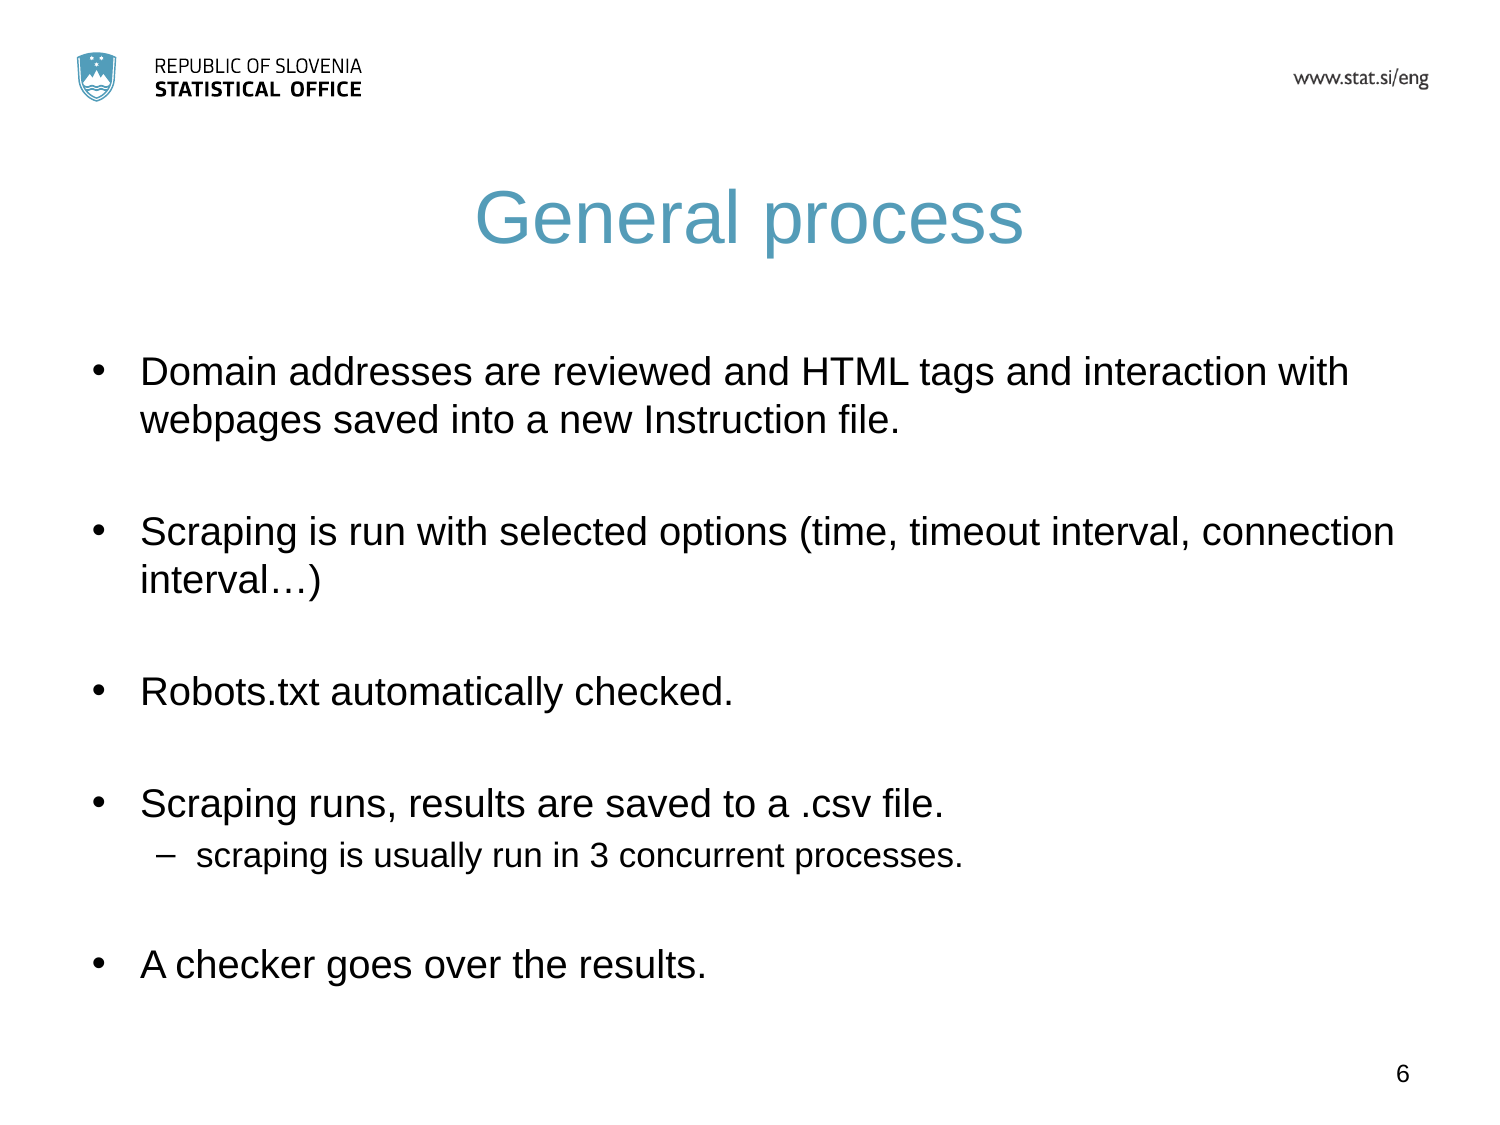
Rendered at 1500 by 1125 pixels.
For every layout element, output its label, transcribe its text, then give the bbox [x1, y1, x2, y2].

slide_number 6 [1305, 1042, 1425, 1103]
title General process [75, 113, 1425, 315]
list Domain addresses are reviewed and HTML tags and interaction with webpages saved into a new Instruction file. Scraping is run with selected options (time, timeout interval, connection interval…) Robots.txt automatically checked. Scraping runs, results are saved to a .csv file. scraping is usually run in 3 concurrent processes. A checker goes over the results. [76, 338, 1424, 1000]
picture [1293, 62, 1436, 92]
